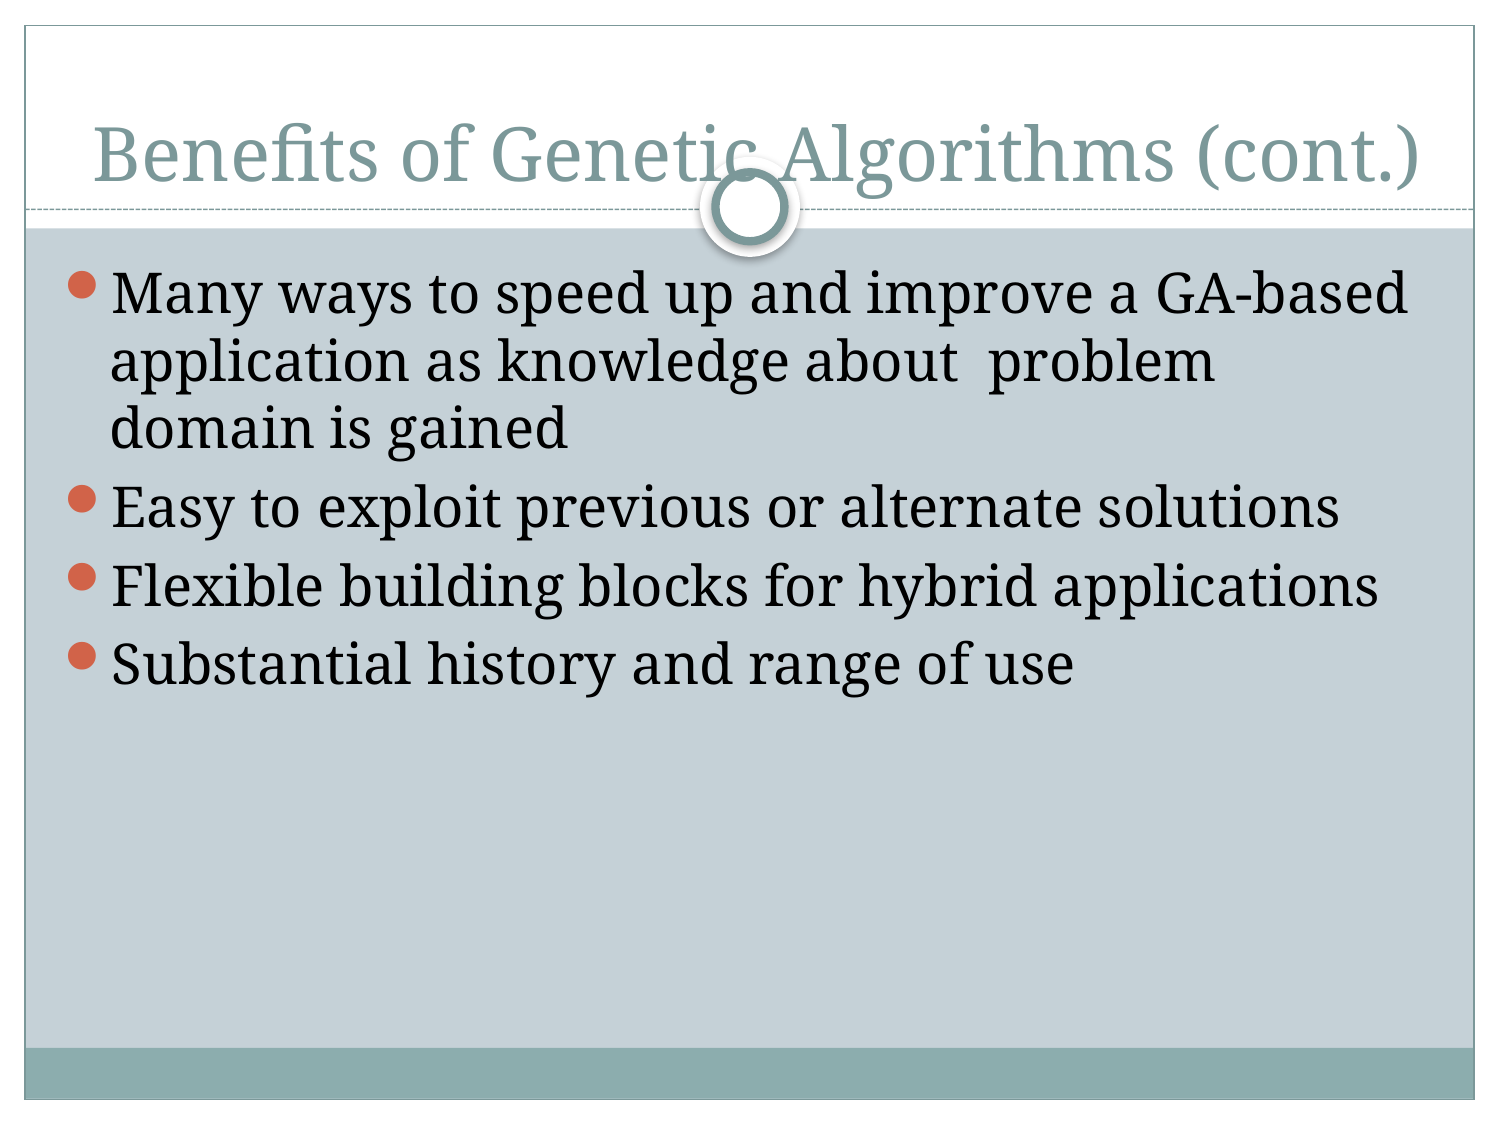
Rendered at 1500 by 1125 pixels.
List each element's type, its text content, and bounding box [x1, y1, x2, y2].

title Benefits of Genetic Algorithms (cont.) [8, 29, 1500, 205]
list Many ways to speed up and improve a GA-based application as knowledge about problem domain is gained Easy to exploit previous or alternate solutions Flexible building blocks for hybrid applications Substantial history and range of use [49, 249, 1450, 1005]
